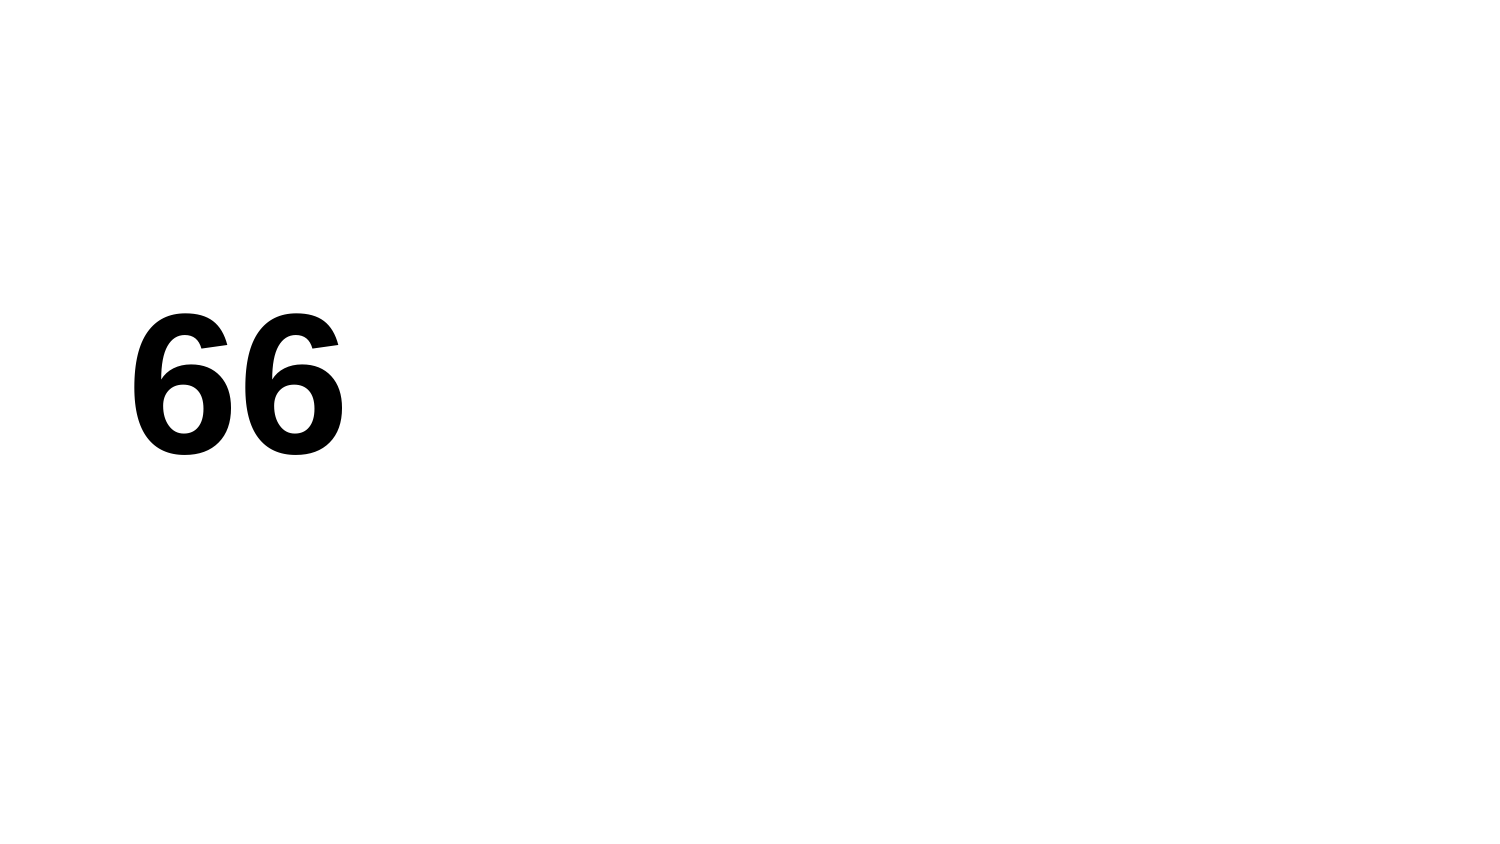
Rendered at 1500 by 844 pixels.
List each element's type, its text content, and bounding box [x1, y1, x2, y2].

text_box 66 [112, 235, 1388, 509]
